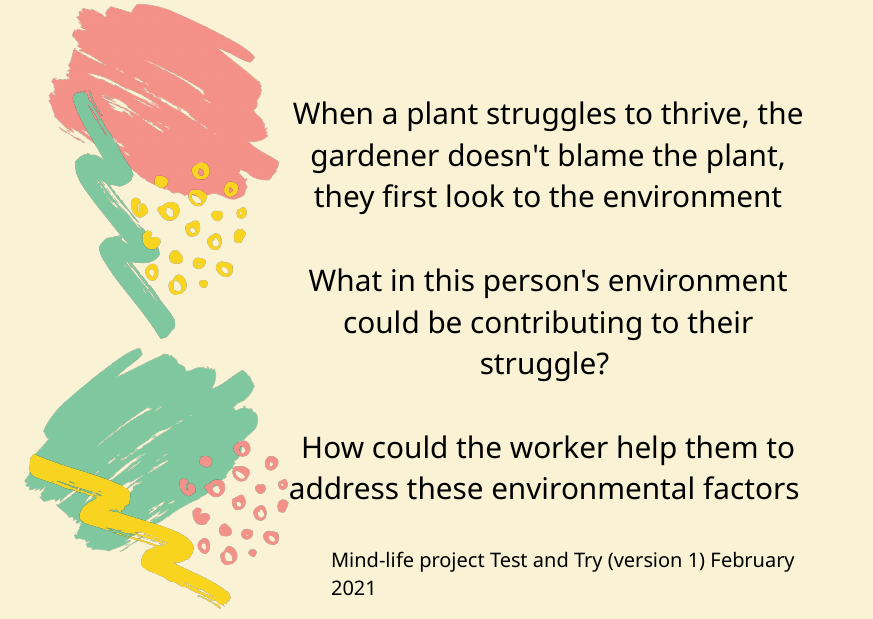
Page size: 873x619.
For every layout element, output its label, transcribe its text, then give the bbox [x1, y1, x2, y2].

text_box Mind-life project Test and Try (version 1) February 2021 [331, 543, 812, 600]
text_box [0, 0, 319, 619]
text_box When a plant struggles to thrive, the gardener doesn't blame the plant, they first look to the environment What in this person's environment could be contributing to their struggle? How could the worker help them to address these environmental factors [323, 88, 812, 548]
